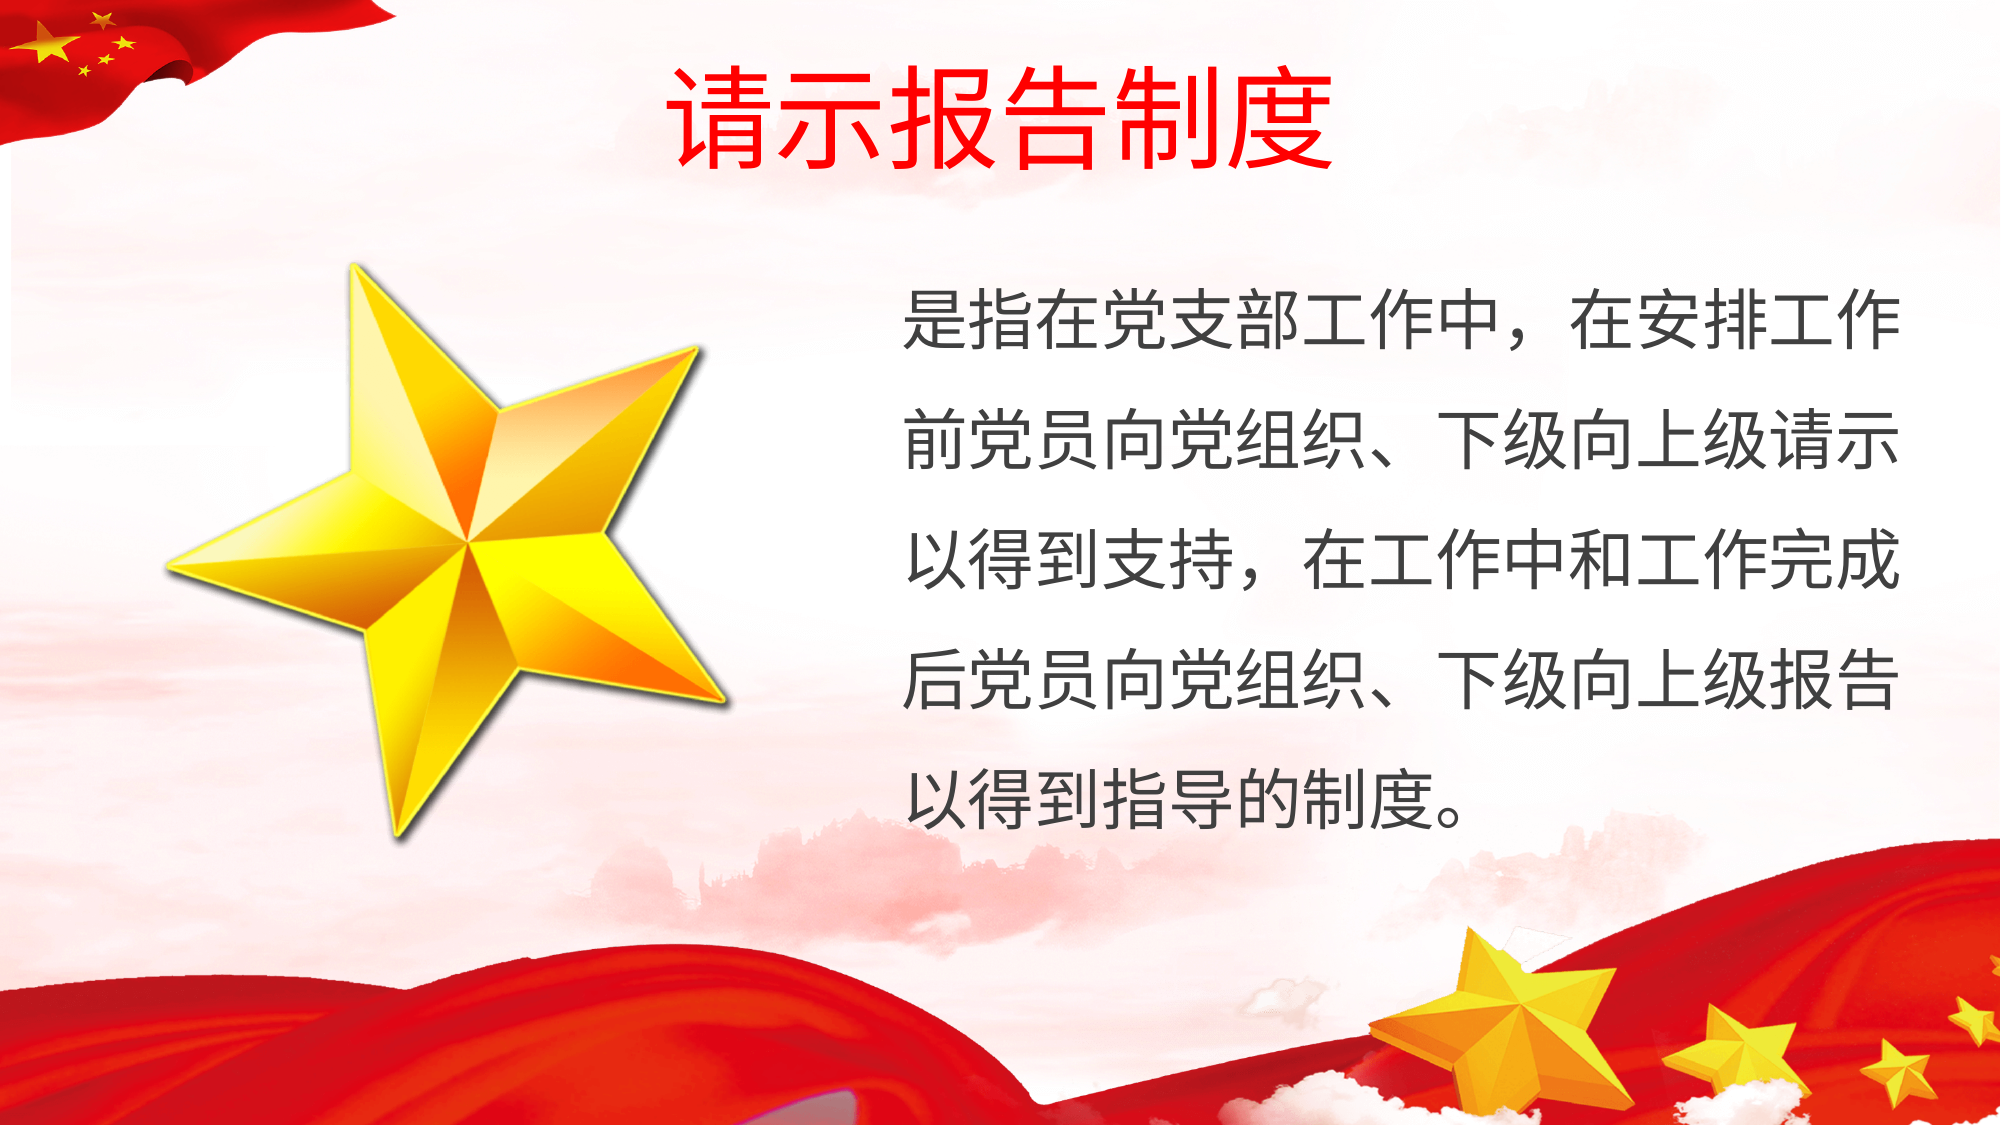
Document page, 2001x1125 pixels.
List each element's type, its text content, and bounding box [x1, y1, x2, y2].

picture [0, 0, 2001, 1125]
text_box 请示报告制度 [647, 40, 1353, 191]
text_box 是指在党支部工作中，在安排工作前党员向党组织、下级向上级请示以得到支持，在工作中和工作完成后党员向党组织、下级向上级报告以得到指导的制度。 [886, 230, 1956, 845]
